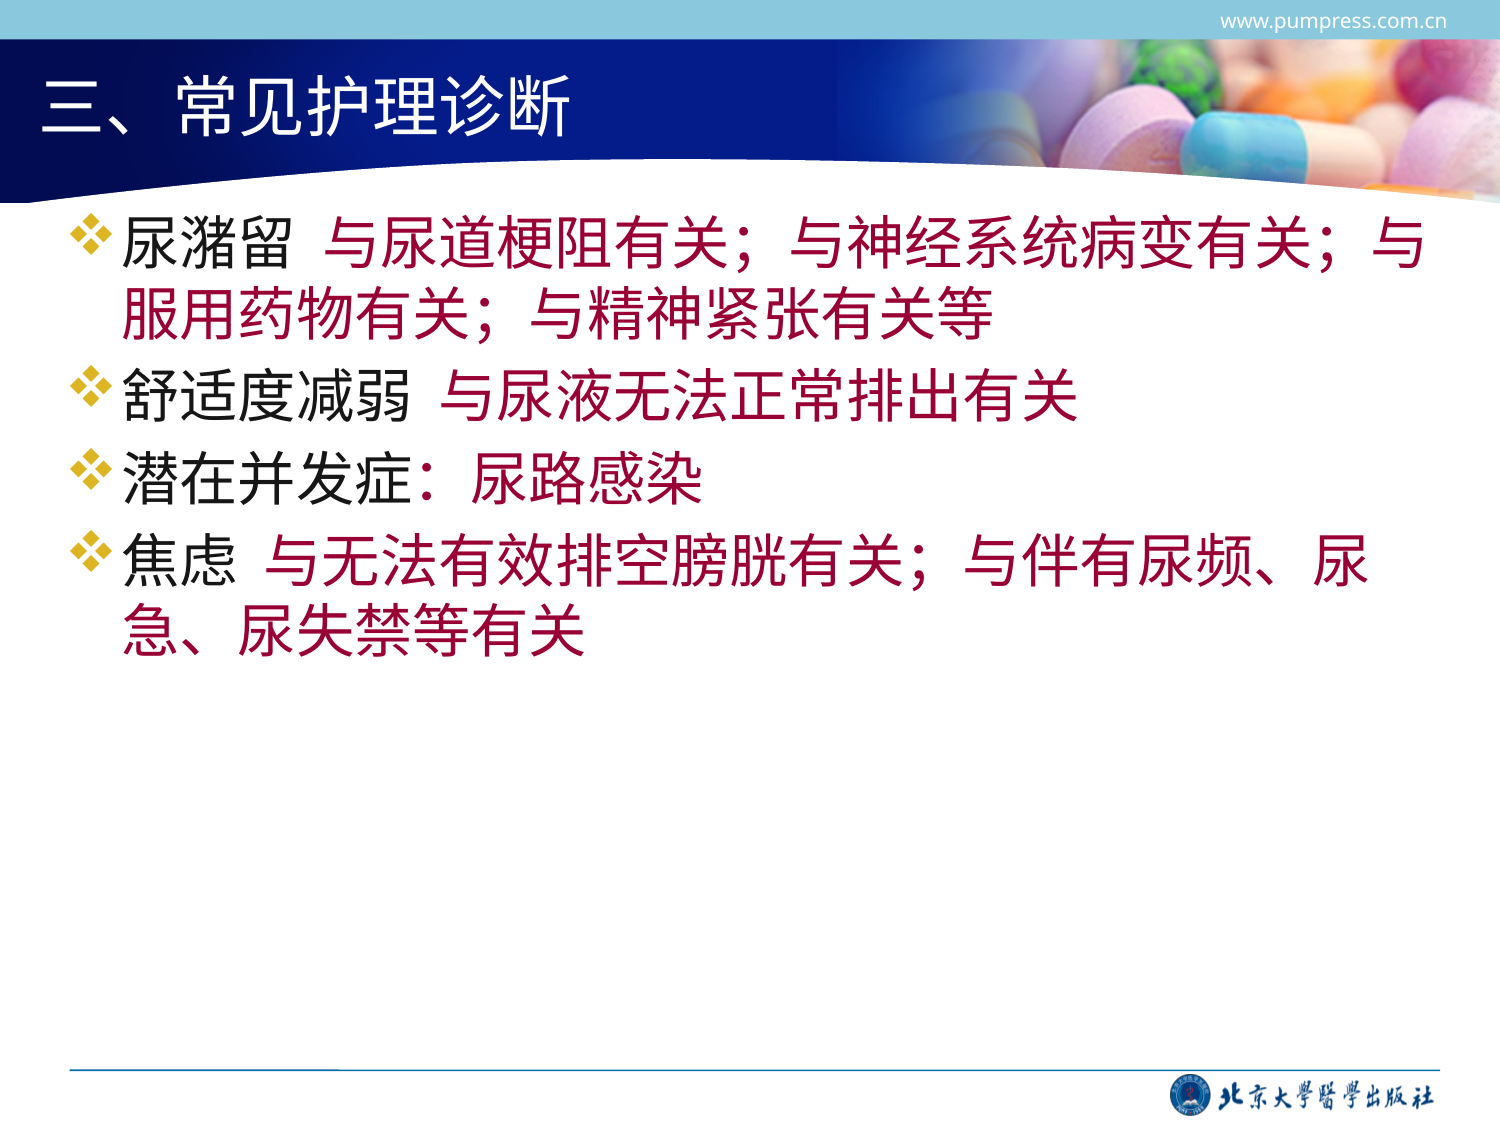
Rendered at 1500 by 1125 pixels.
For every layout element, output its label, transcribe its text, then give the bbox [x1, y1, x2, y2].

picture [1170, 1074, 1436, 1118]
list 尿潴留 与尿道梗阻有关；与神经系统病变有关；与服用药物有关；与精神紧张有关等 舒适度减弱 与尿液无法正常排出有关 潜在并发症：尿路感染 焦虑 与无法有效排空膀胱有关；与伴有尿频、尿急、尿失禁等有关 [49, 198, 1463, 1026]
slide_number www.pumpress.com.cn [1024, 0, 1463, 38]
title 三、常见护理诊断 [23, 58, 1349, 152]
picture [0, 40, 1500, 203]
